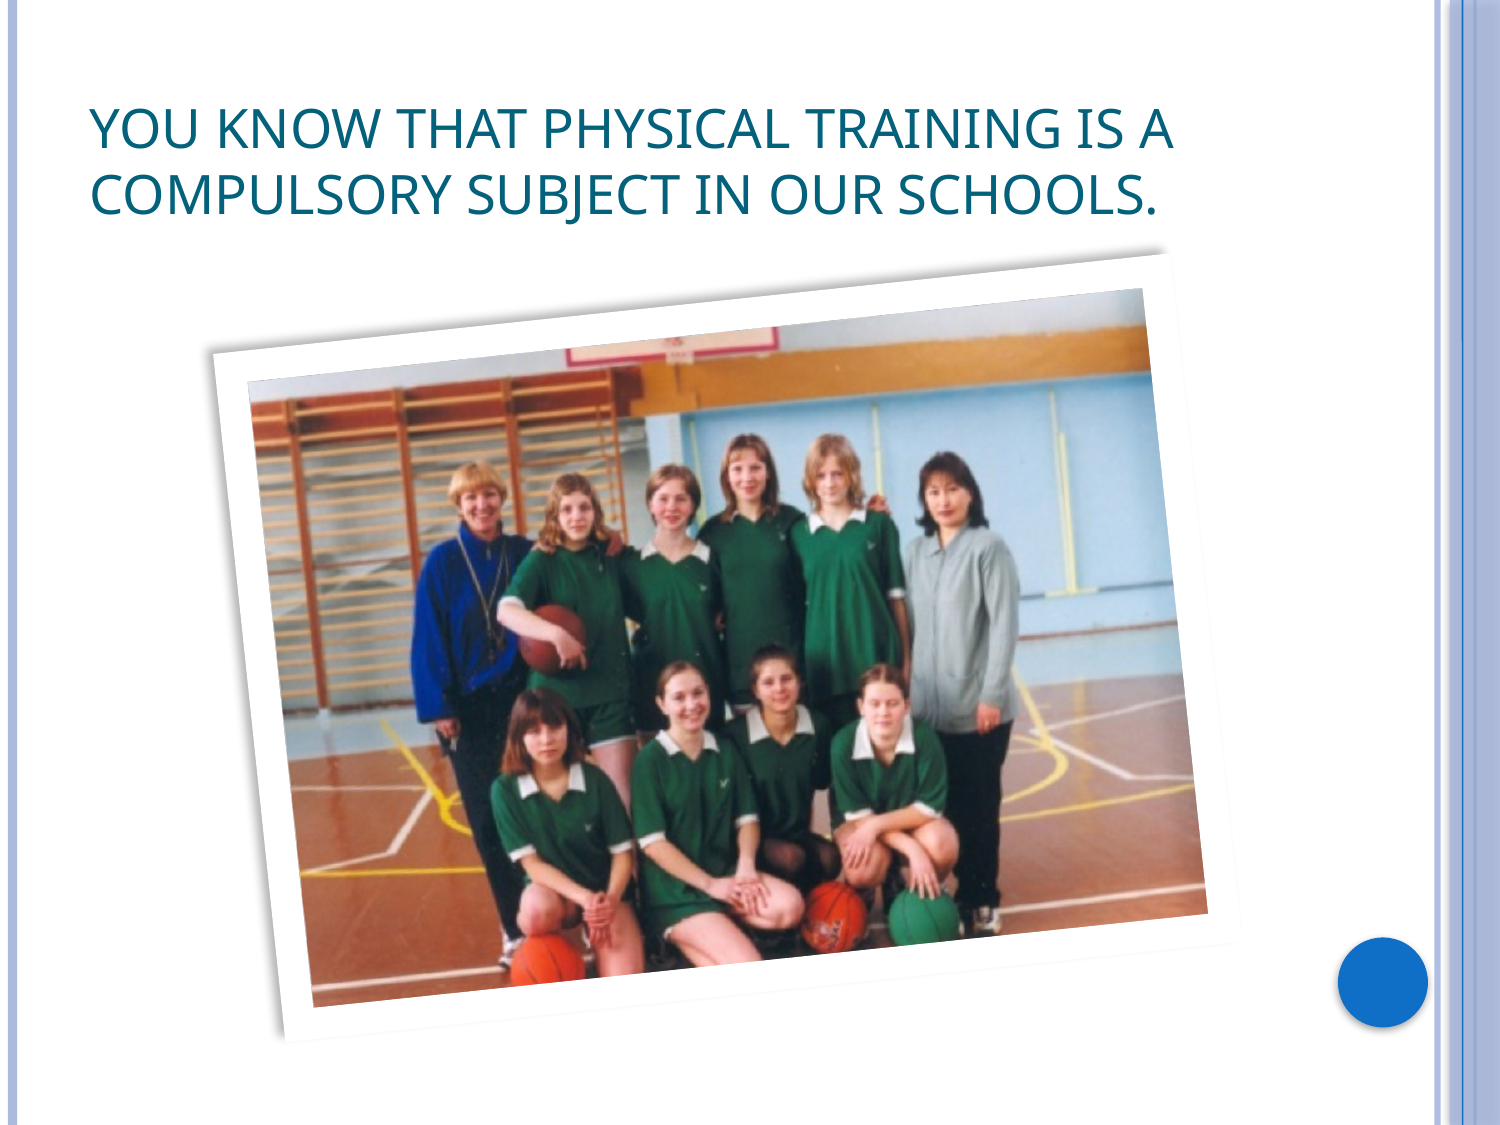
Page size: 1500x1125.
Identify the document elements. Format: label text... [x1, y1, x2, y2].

title You know that physical training is a compulsory subject in our schools. [75, 45, 1300, 233]
picture [249, 289, 1207, 1007]
